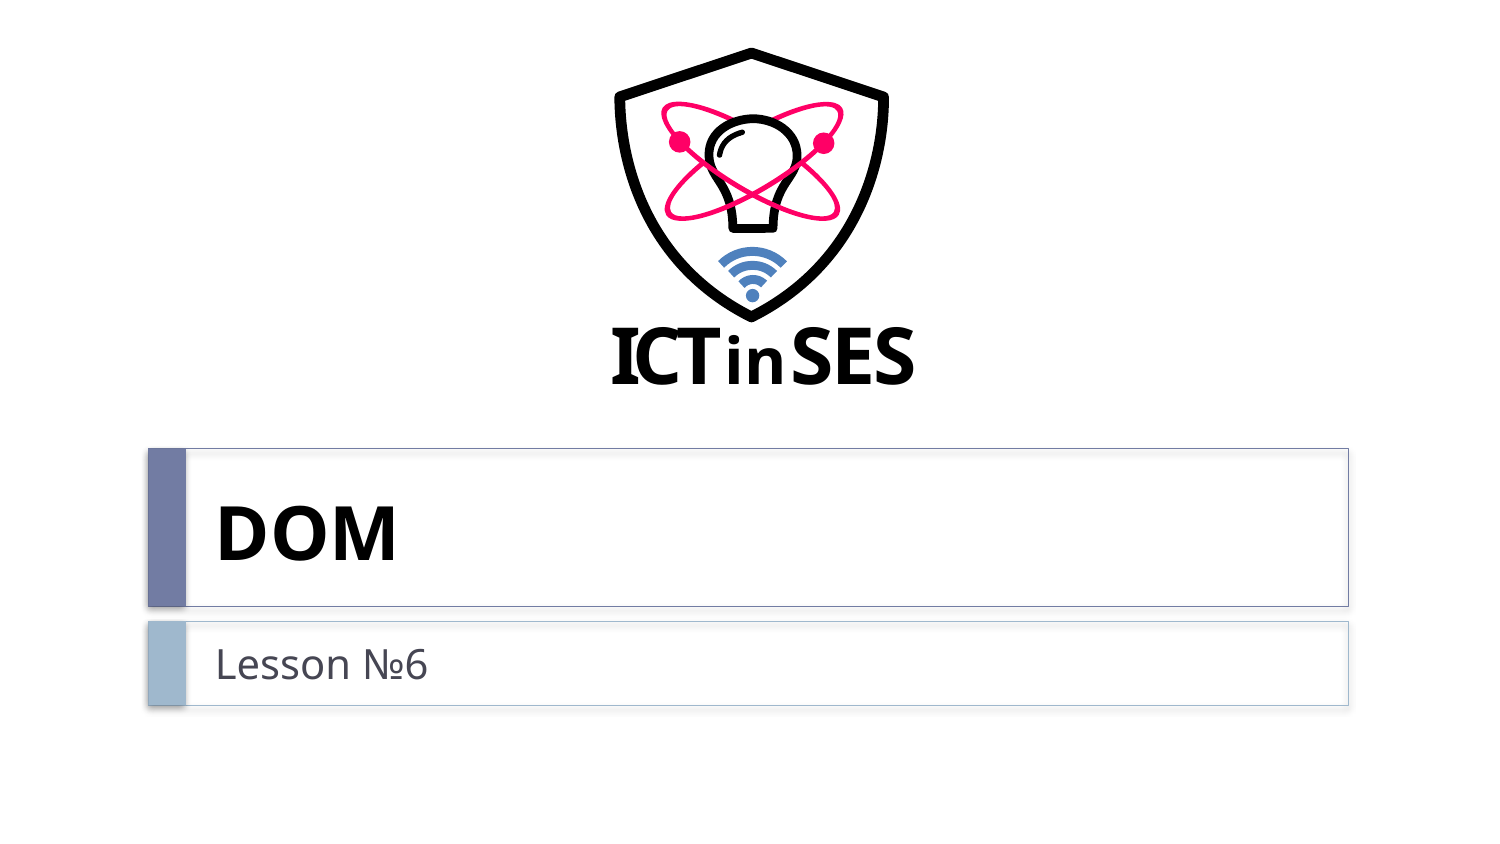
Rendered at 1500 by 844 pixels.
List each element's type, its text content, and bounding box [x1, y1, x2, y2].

title DOM [200, 478, 1325, 600]
subtitle Lesson №6 [200, 630, 1325, 697]
